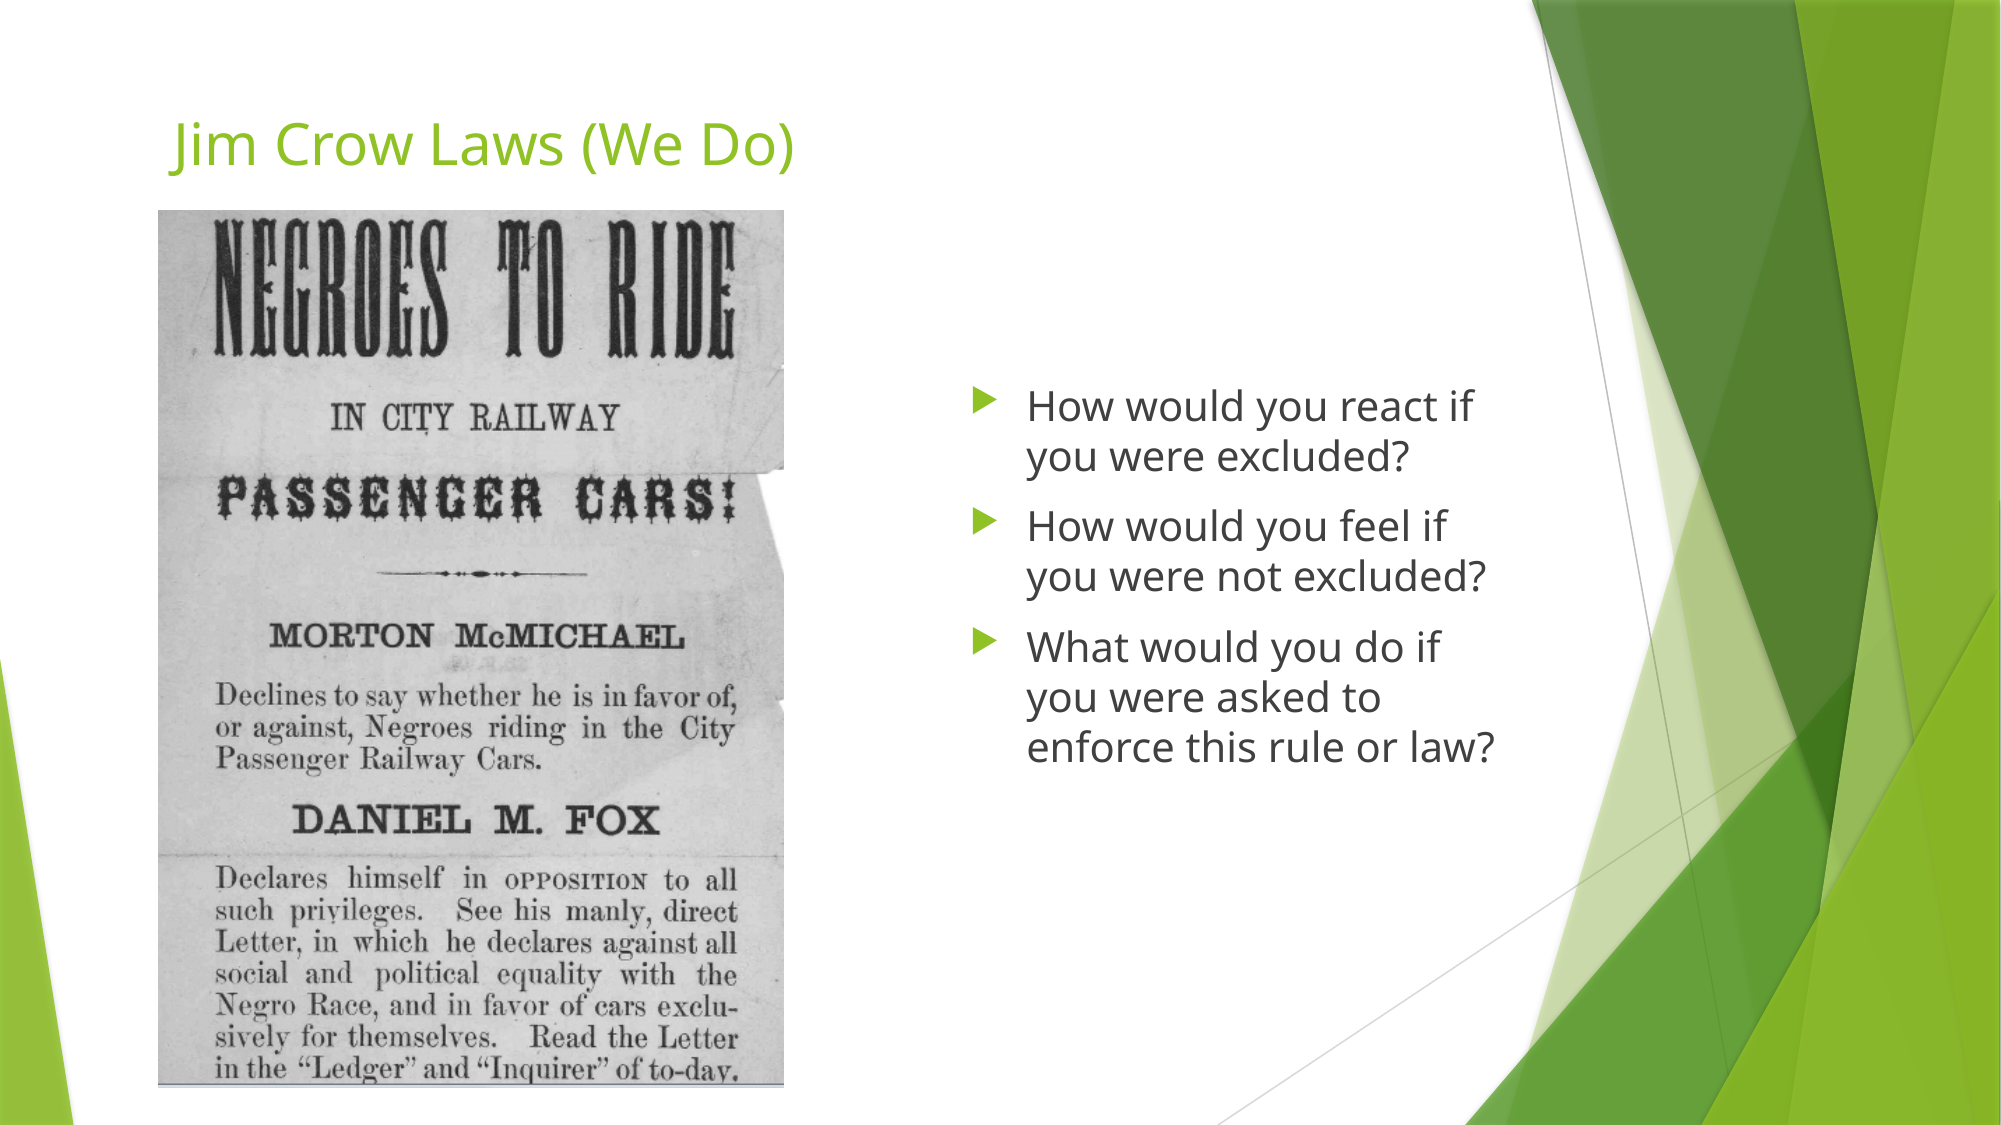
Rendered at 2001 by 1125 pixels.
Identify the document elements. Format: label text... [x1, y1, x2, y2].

list How would you react if you were excluded? How would you feel if you were not excluded? What would you do if you were asked to enforce this rule or law? [954, 371, 1522, 991]
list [157, 210, 785, 1088]
title Jim Crow Laws (We Do) [158, 99, 1522, 269]
